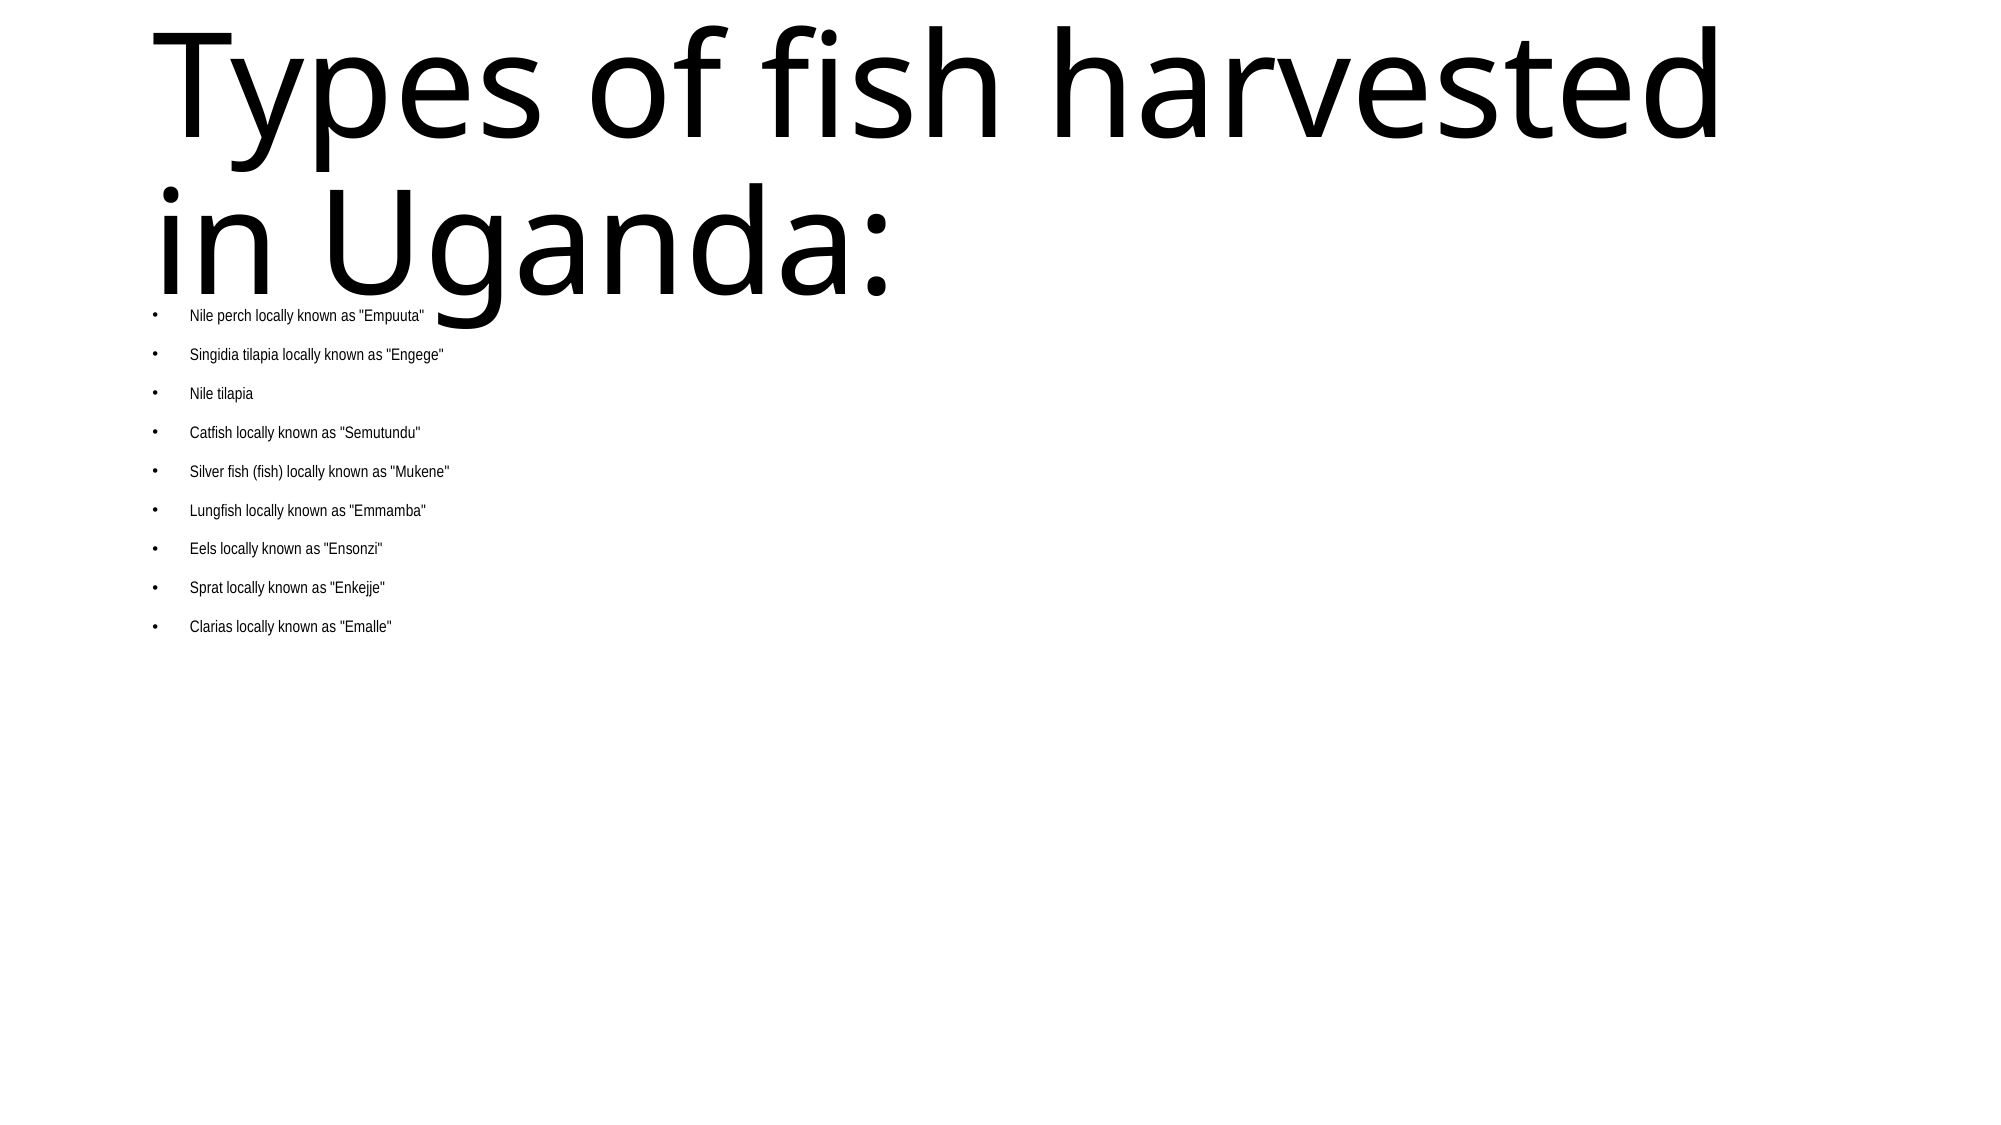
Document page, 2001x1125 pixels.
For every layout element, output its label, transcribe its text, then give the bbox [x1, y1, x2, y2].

list Nile perch locally known as "Empuuta" Singidia tilapia locally known as "Engege" Nile tilapia Catfish locally known as "Semutundu" Silver fish (fish) locally known as "Mukene" Lungfish locally known as "Emmamba" Eels locally known as "Ensonzi" Sprat locally known as "Enkejje" Clarias locally known as "Emalle" [137, 299, 1863, 1014]
title Types of fish harvested in Uganda: [137, 59, 1863, 278]
